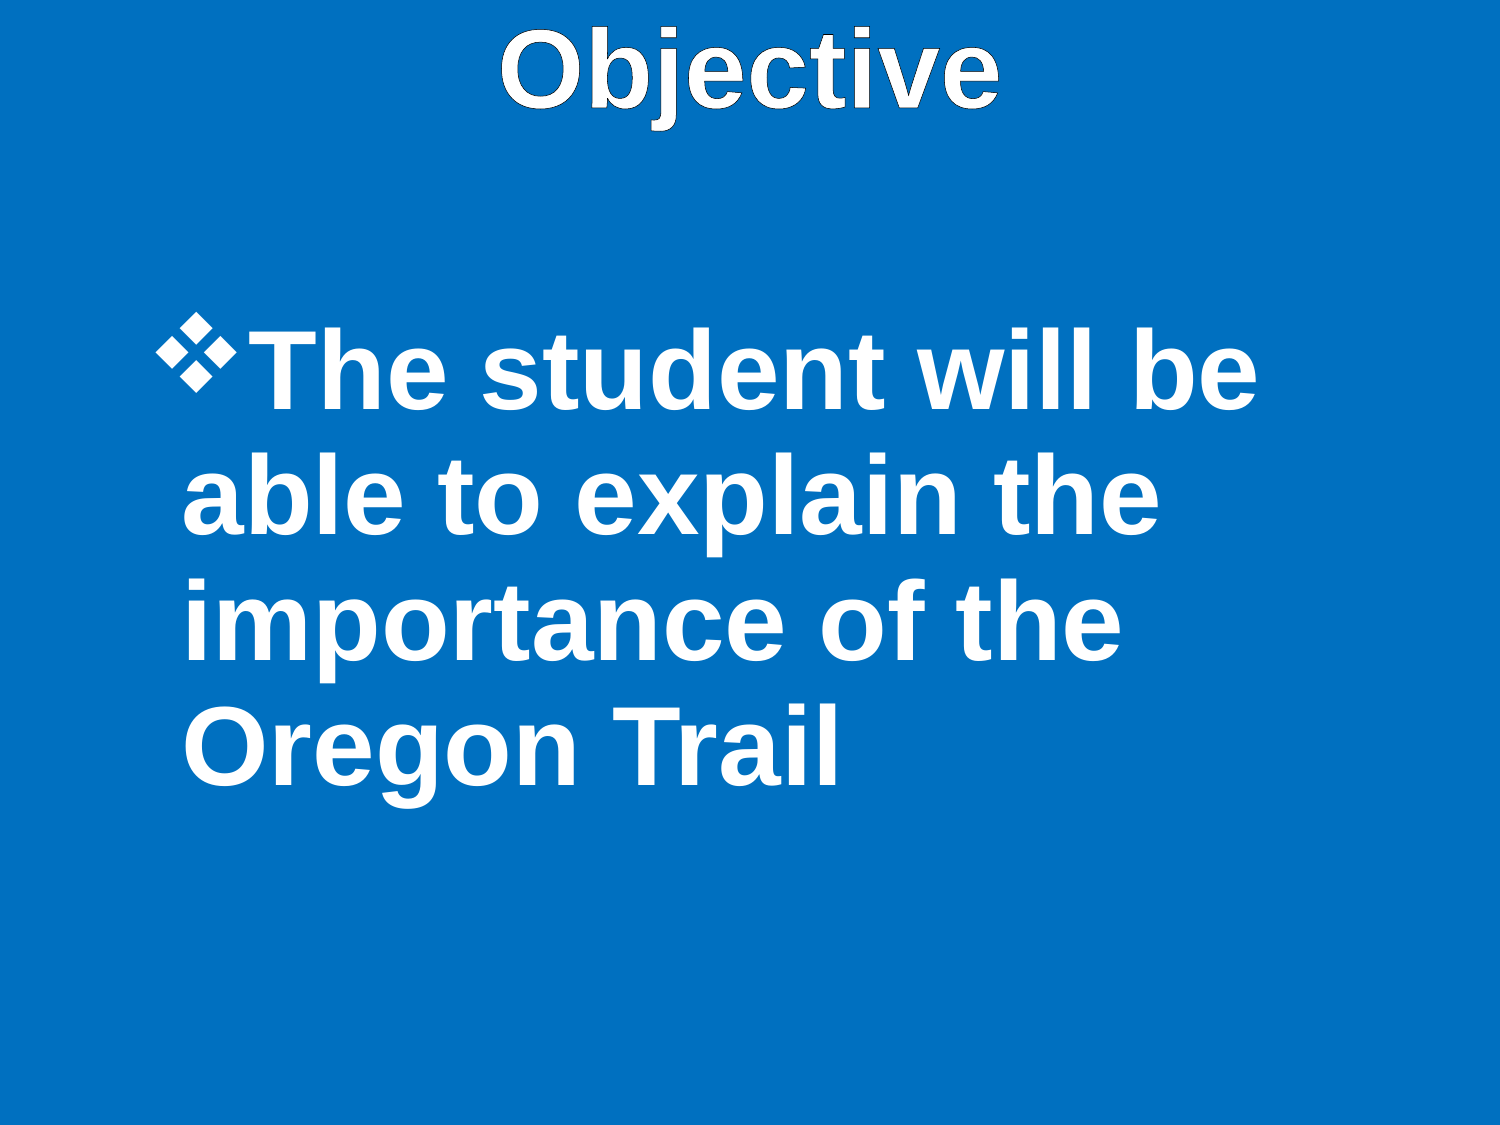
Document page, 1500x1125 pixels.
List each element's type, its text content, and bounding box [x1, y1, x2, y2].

text_box The student will be able to explain the importance of the Oregon Trail [131, 301, 1369, 818]
text_box Objective [481, 0, 1019, 141]
